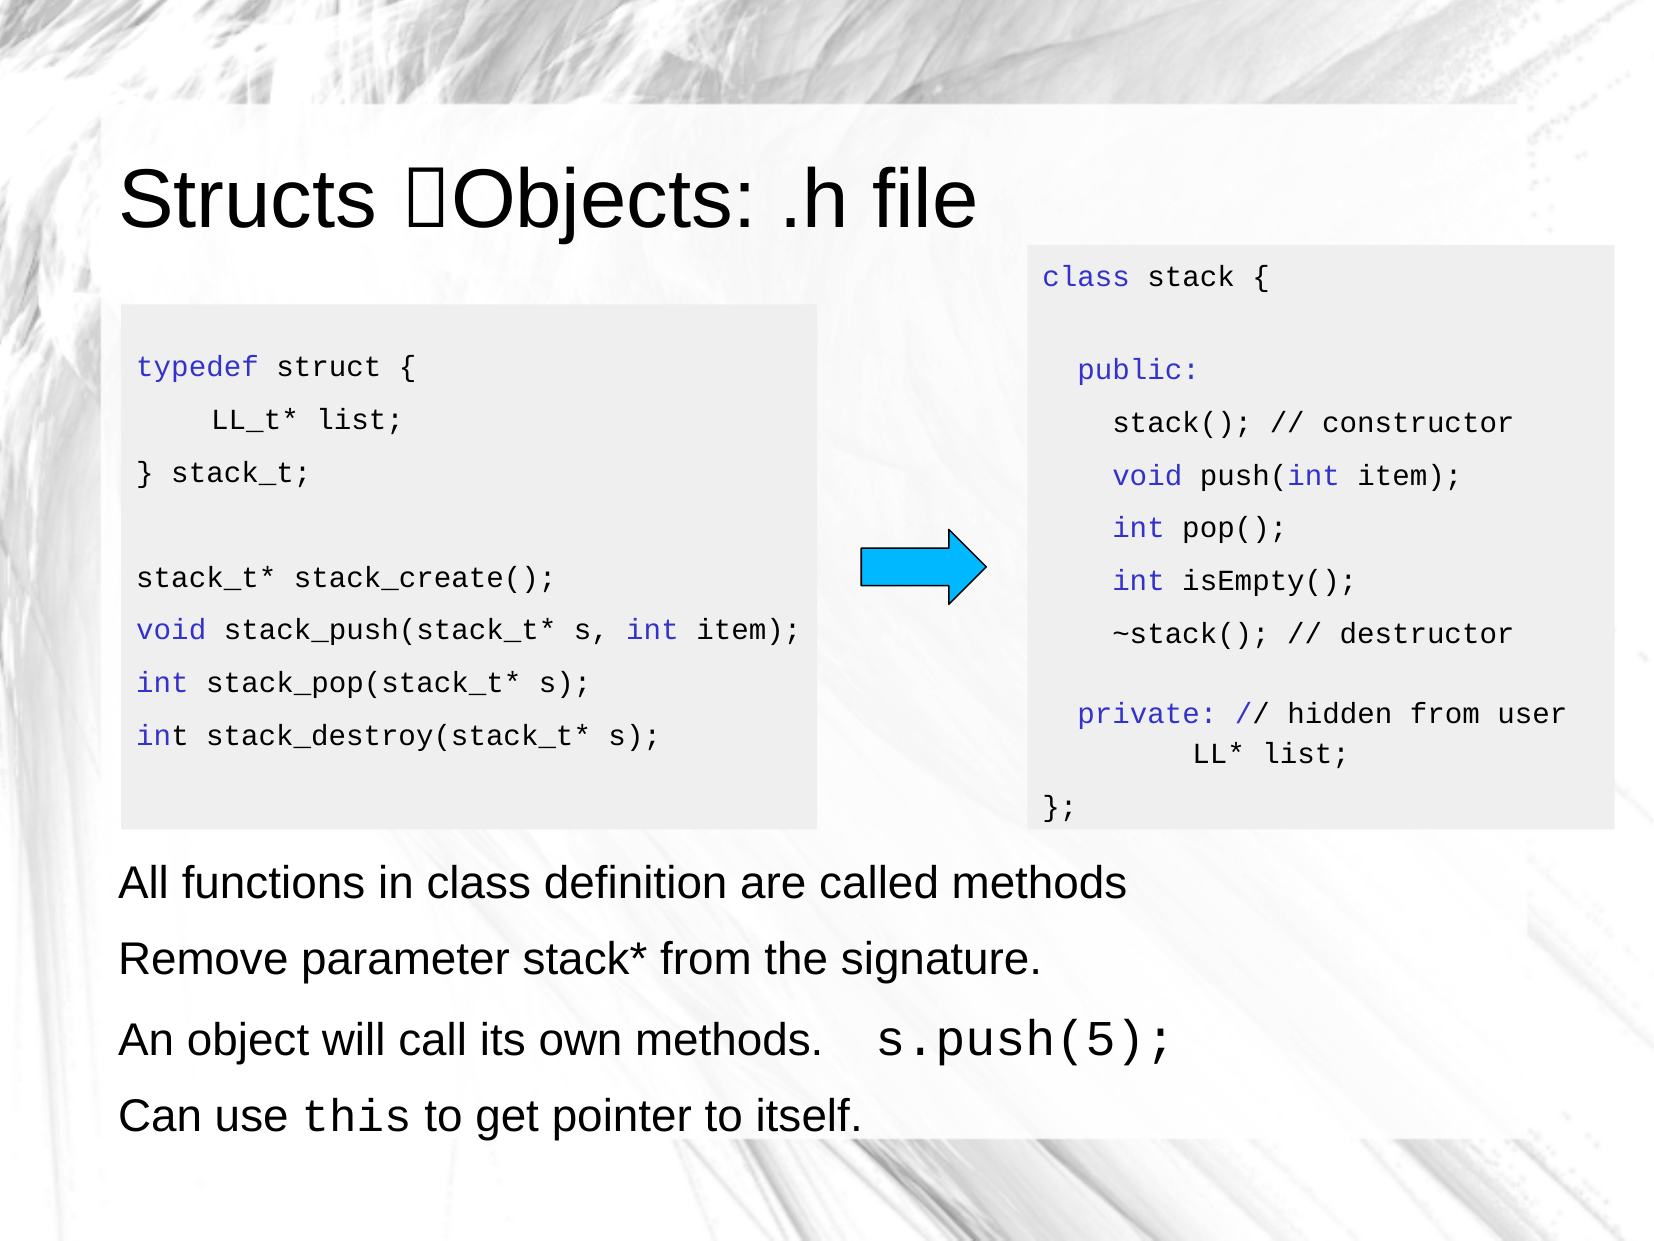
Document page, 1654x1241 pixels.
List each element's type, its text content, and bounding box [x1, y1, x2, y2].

text_box [861, 529, 987, 605]
text_box class stack { public: stack(); // constructor void push(int item); int pop(); int isEmpty(); ~stack(); // destructor private: // hidden from user LL* list; }; [1027, 245, 1615, 830]
title Structs Objects: .h file [118, 93, 1506, 299]
text_box typedef struct { LL_t* list; } stack_t; stack_t* stack_create(); void stack_push(stack_t* s, int item); int stack_pop(stack_t* s); int stack_destroy(stack_t* s); [121, 304, 818, 830]
picture [0, 0, 1654, 1241]
list All functions in class definition are called methods Remove parameter stack* from the signature. An object will call its own methods. s.push(5); Can use this to get pointer to itself. [118, 319, 1571, 1109]
